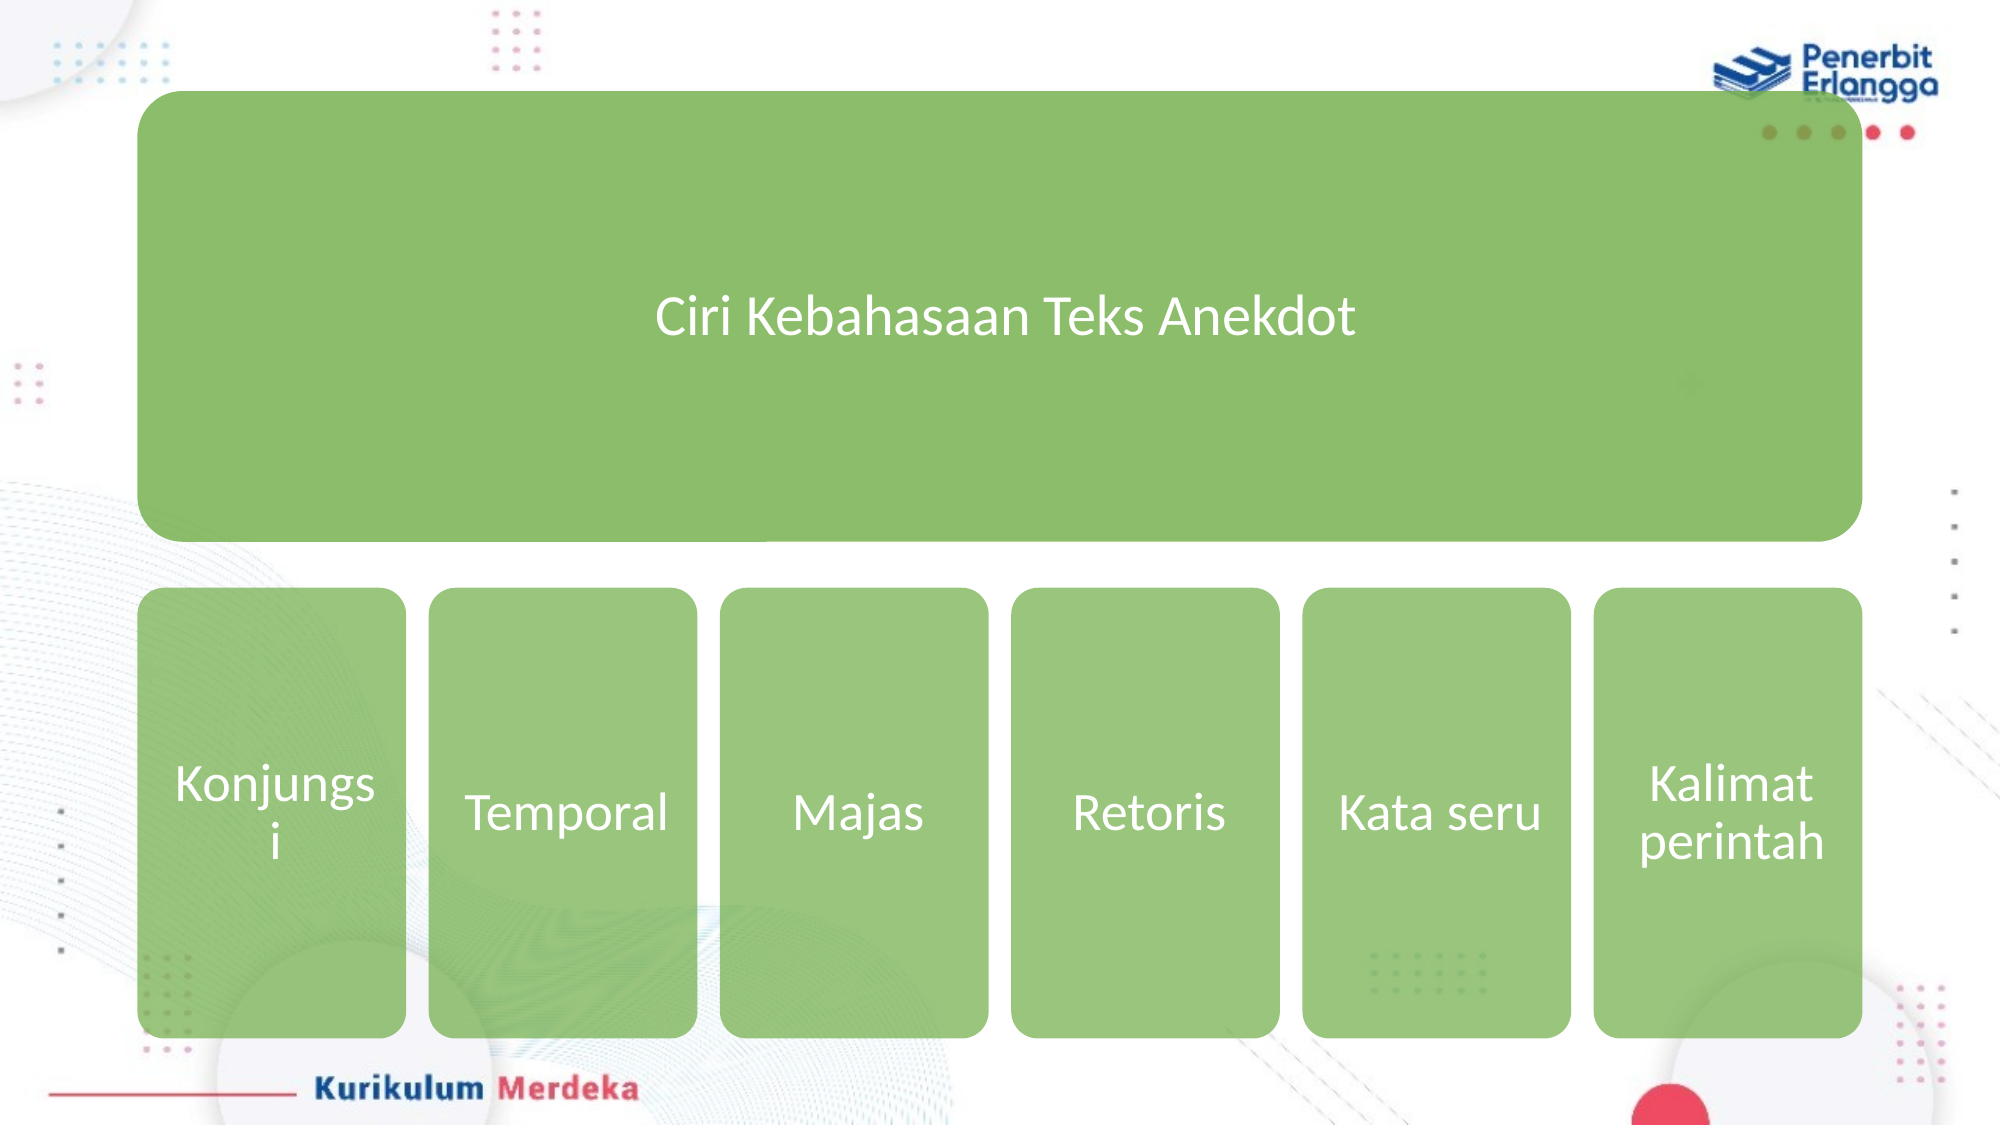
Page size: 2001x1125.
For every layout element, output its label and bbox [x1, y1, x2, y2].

picture [0, 0, 2001, 1125]
list [137, 90, 1863, 1039]
